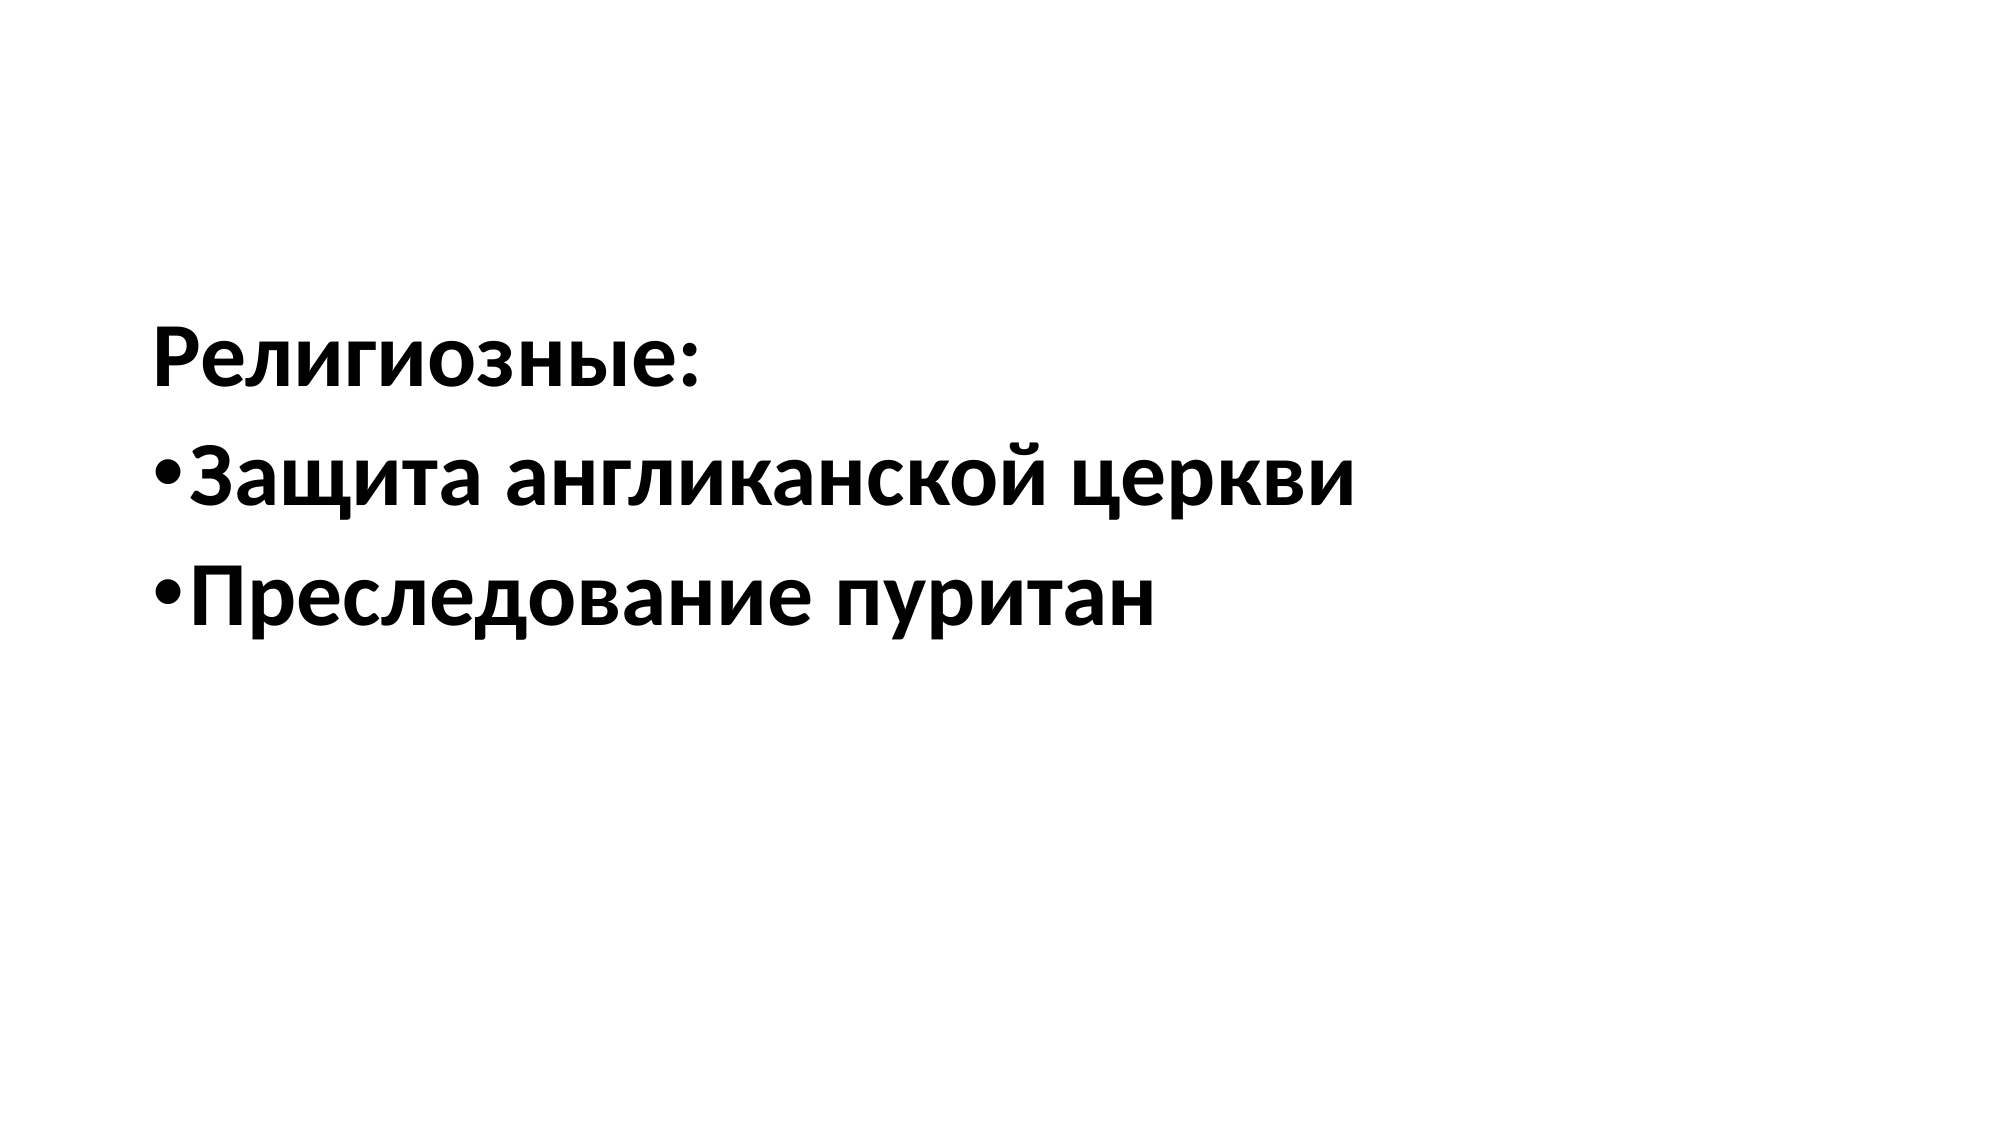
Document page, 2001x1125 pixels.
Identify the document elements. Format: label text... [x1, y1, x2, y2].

list Религиозные: Защита англиканской церкви Преследование пуритан [137, 299, 1863, 1014]
